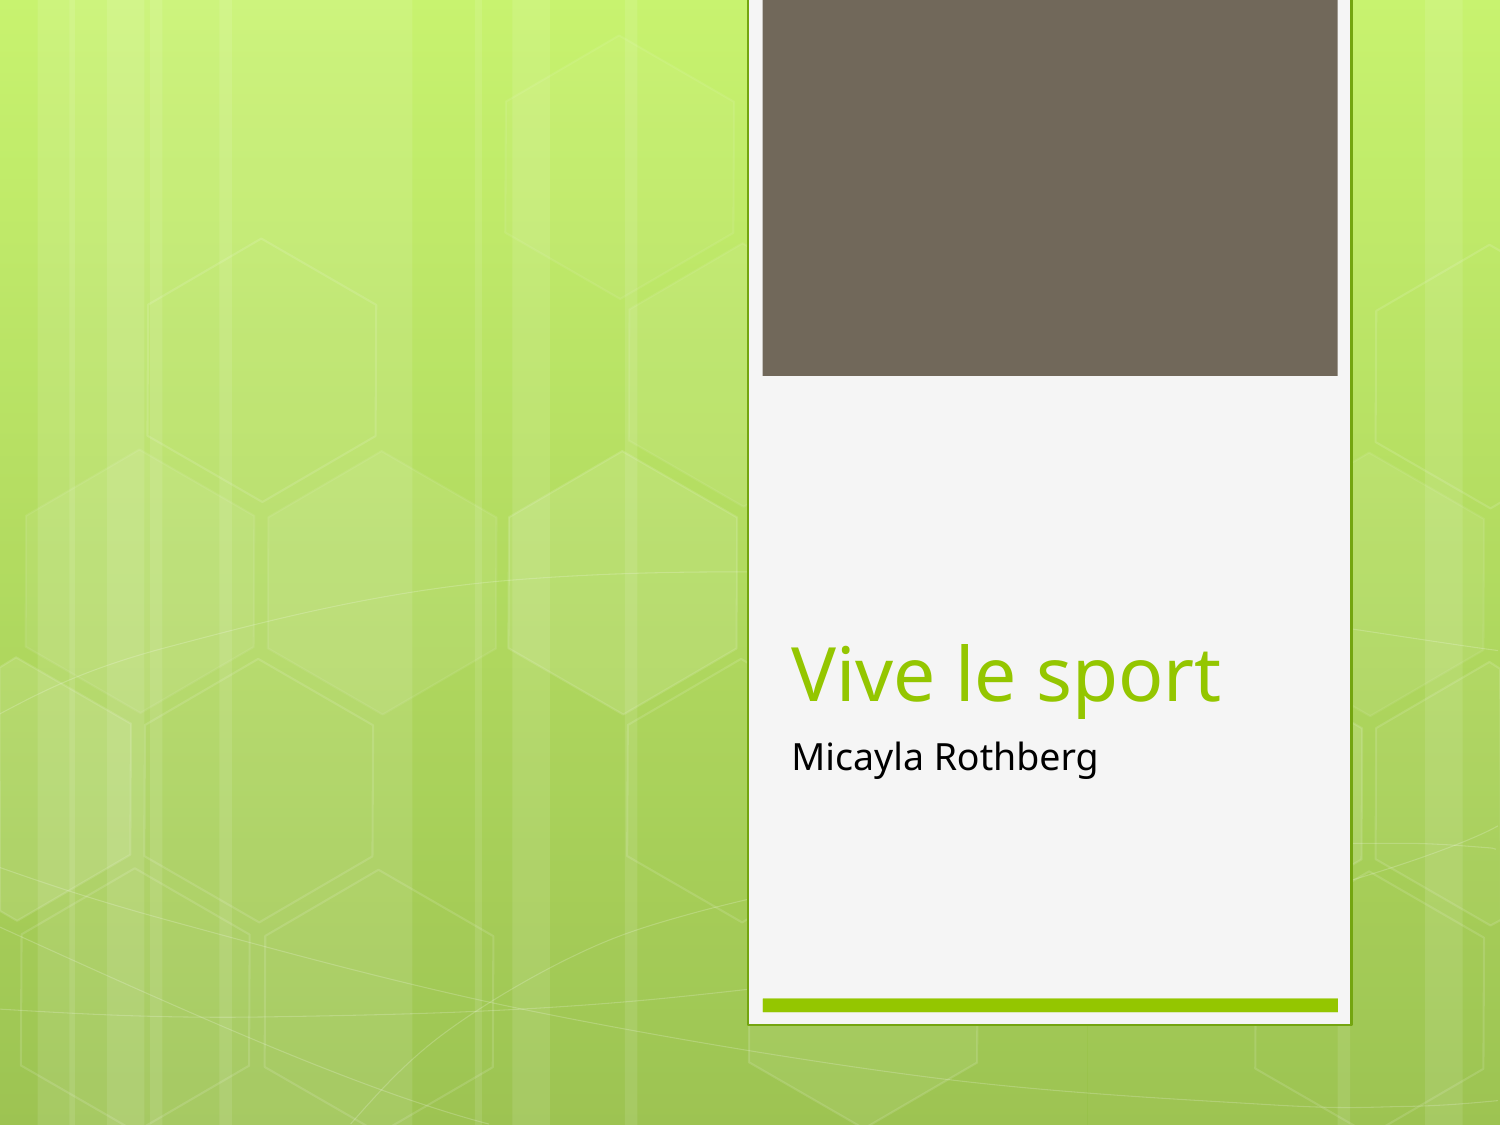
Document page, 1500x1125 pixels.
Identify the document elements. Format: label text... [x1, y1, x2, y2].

subtitle Micayla Rothberg [776, 725, 1320, 933]
title Vive le sport [776, 444, 1320, 724]
